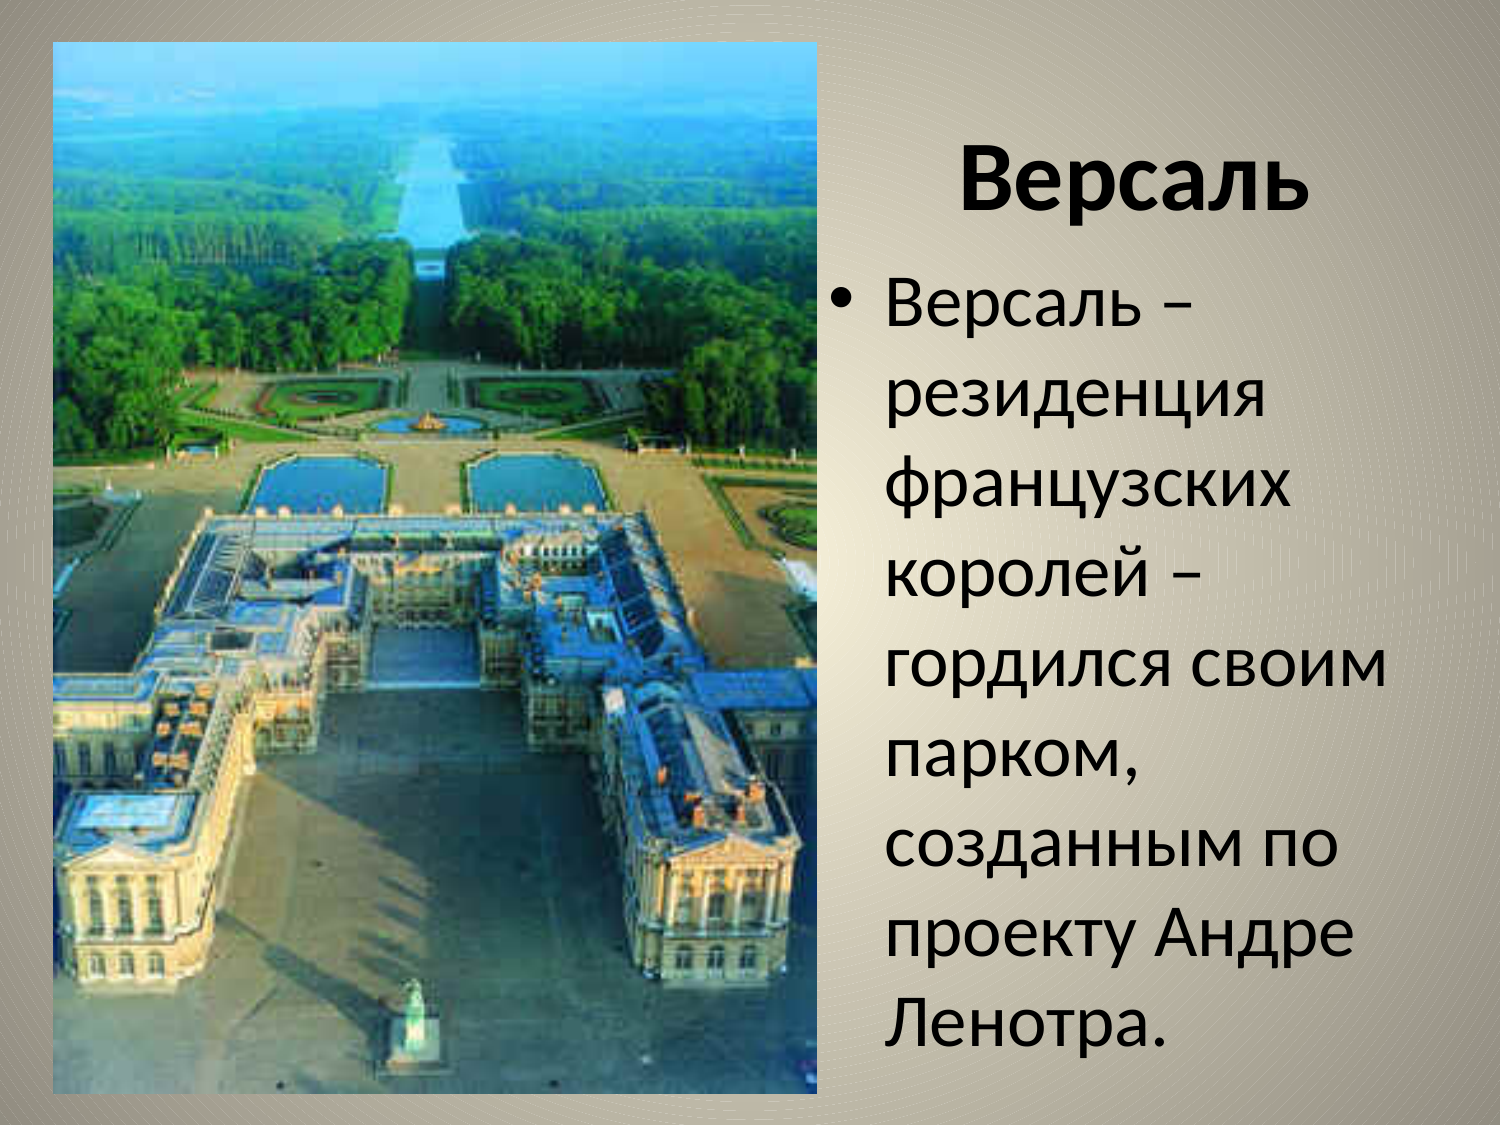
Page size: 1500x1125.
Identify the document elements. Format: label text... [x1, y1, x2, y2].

list Версаль – резиденция французских королей – гордился своим парком, созданным по проекту Андре Ленотра. [822, 243, 1500, 374]
title Версаль [832, 66, 1437, 243]
picture [52, 42, 817, 1095]
